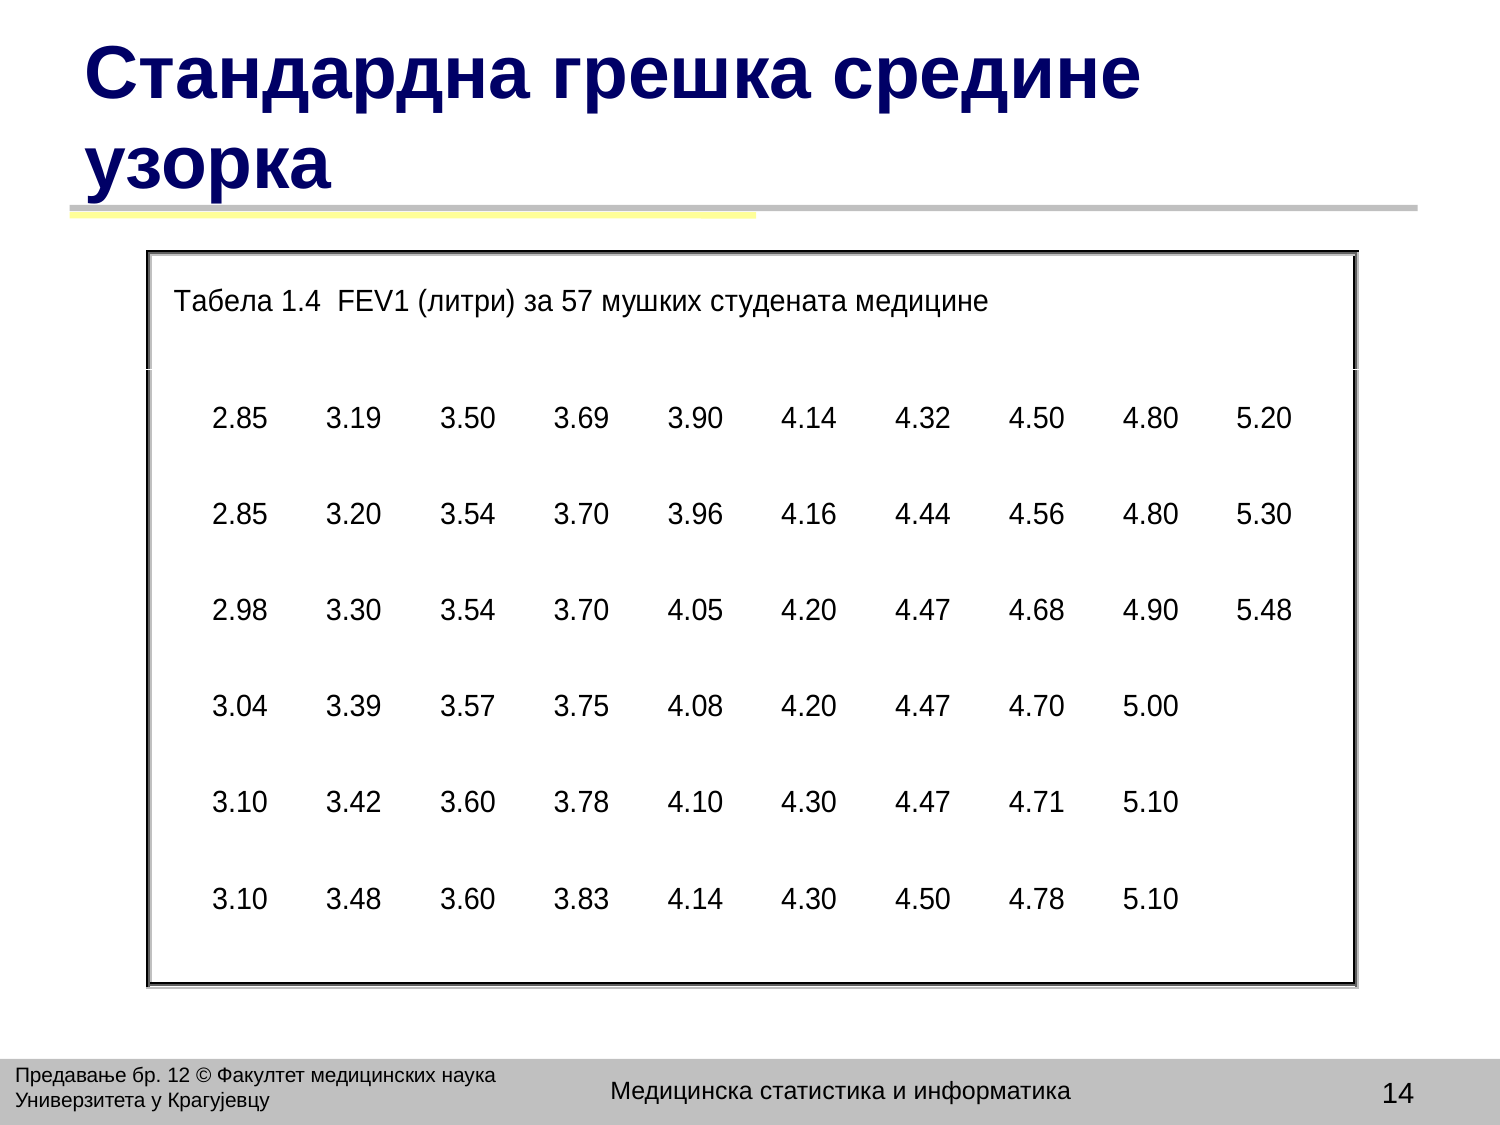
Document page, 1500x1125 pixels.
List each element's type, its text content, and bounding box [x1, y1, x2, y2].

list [58, 249, 1445, 1043]
slide_number Предавање бр. 12 © Факултет медицинских наука Универзитета у Крагујевцу [0, 1053, 601, 1108]
slide_number 14 [1181, 1066, 1430, 1125]
title Стандардна грешка средине узорка [69, 19, 1426, 208]
footer Медицинска статистика и информатика [512, 1066, 1170, 1125]
